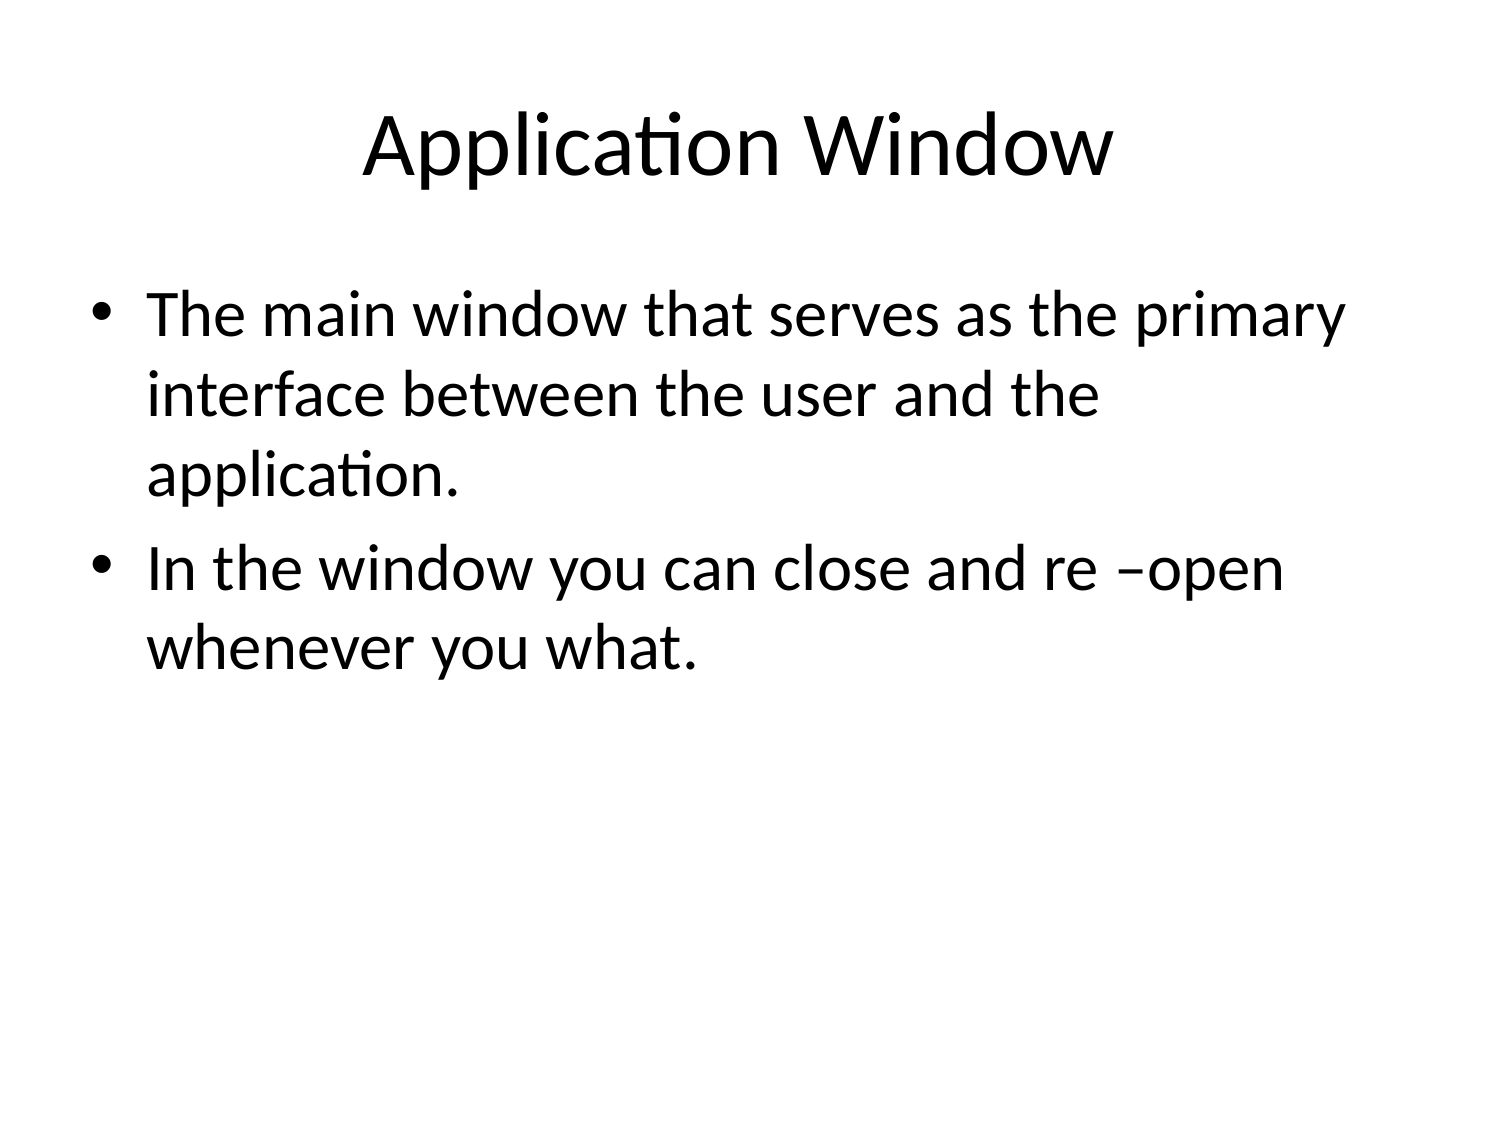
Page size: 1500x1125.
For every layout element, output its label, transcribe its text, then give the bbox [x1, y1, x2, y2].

title Application Window [75, 45, 1425, 233]
list The main window that serves as the primary interface between the user and the application. In the window you can close and re –open whenever you what. [75, 262, 1425, 1005]
